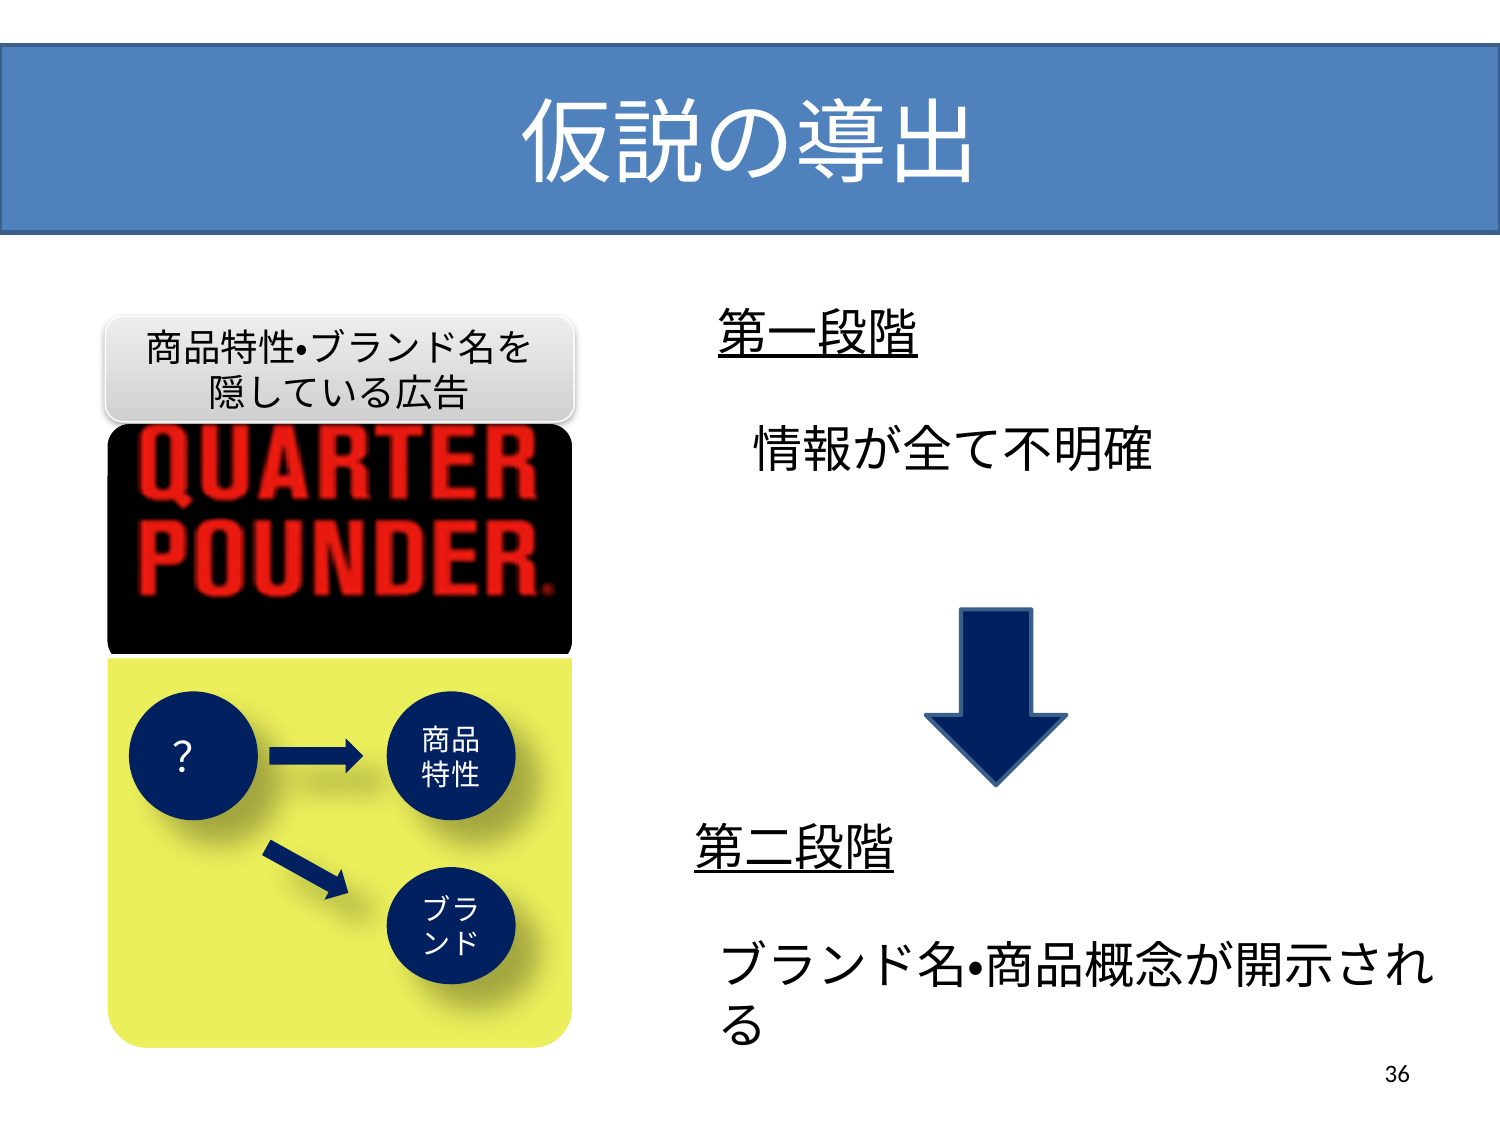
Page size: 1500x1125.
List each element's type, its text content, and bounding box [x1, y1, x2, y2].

text_box 情報が全て不明確 [738, 410, 1372, 485]
slide_number 36 [1074, 1061, 1425, 1103]
text_box 商品特性・ブランド名を 隠している広告 [104, 315, 575, 423]
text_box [105, 656, 575, 1051]
text_box [923, 607, 1069, 788]
text_box ブランド名・商品概念が開示される [703, 925, 1465, 1061]
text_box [128, 691, 516, 821]
title 仮説の導出 [0, 43, 1500, 235]
text_box 第二段階 [679, 808, 985, 884]
text_box 第一段階 [703, 292, 1008, 368]
text_box [103, 427, 577, 654]
